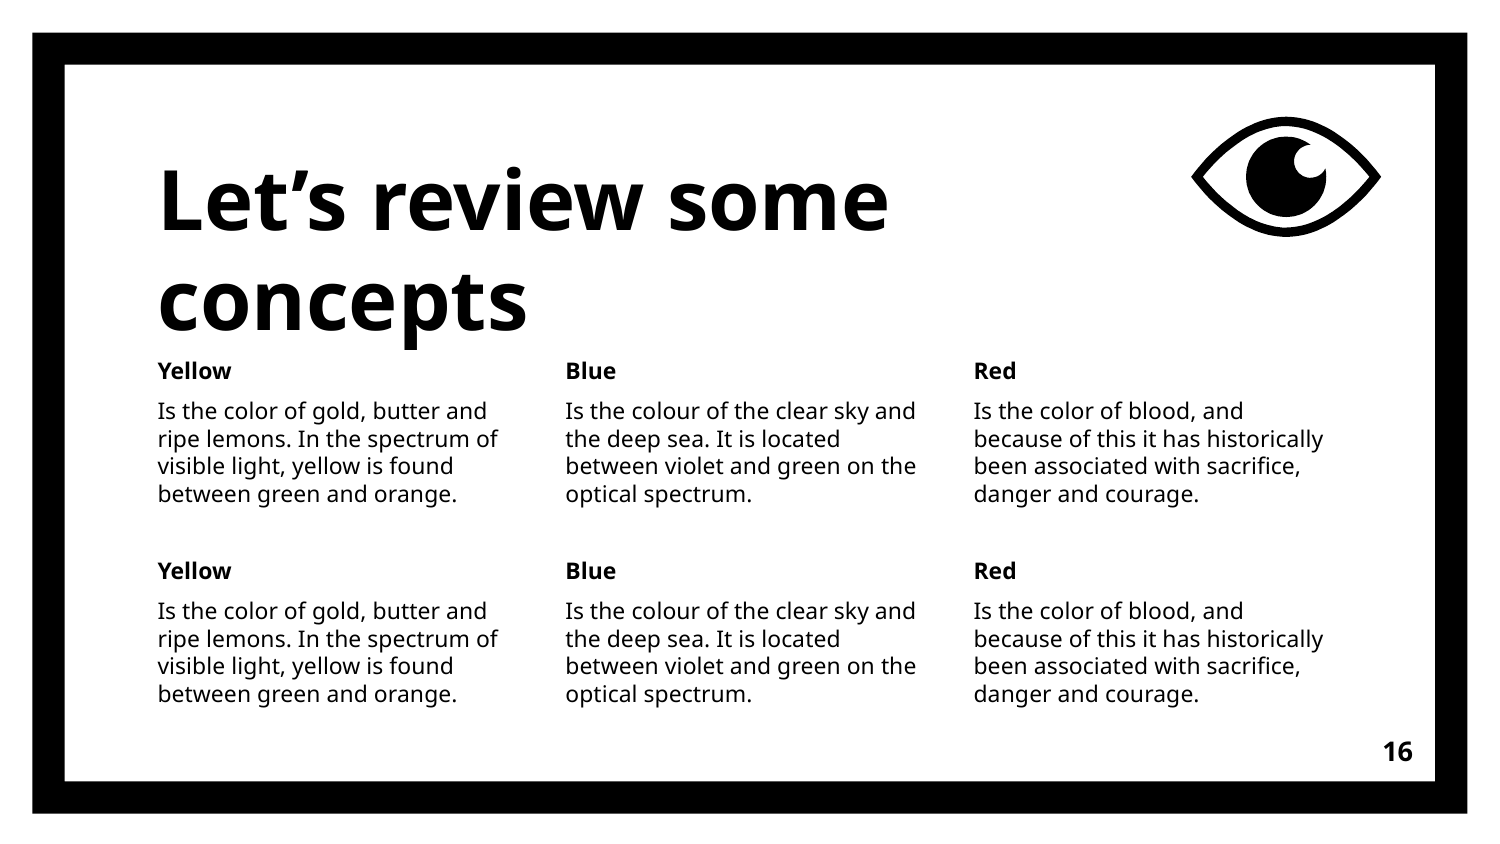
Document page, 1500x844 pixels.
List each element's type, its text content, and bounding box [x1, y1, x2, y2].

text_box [1190, 116, 1382, 238]
list Red Is the color of blood, and because of this it has historically been associated with sacrifice, danger and courage. [958, 541, 1347, 773]
list Blue Is the colour of the clear sky and the deep sea. It is located between violet and green on the optical spectrum. [550, 541, 939, 773]
list Red Is the color of blood, and because of this it has historically been associated with sacrifice, danger and courage. [958, 341, 1347, 541]
list Yellow Is the color of gold, butter and ripe lemons. In the spectrum of visible light, yellow is found between green and orange. [142, 541, 531, 773]
list Blue Is the colour of the clear sky and the deep sea. It is located between violet and green on the optical spectrum. [550, 341, 939, 541]
list Yellow Is the color of gold, butter and ripe lemons. In the spectrum of visible light, yellow is found between green and orange. [142, 341, 531, 541]
slide_number 16 [1338, 720, 1429, 786]
title Let’s review some concepts [142, 139, 978, 363]
